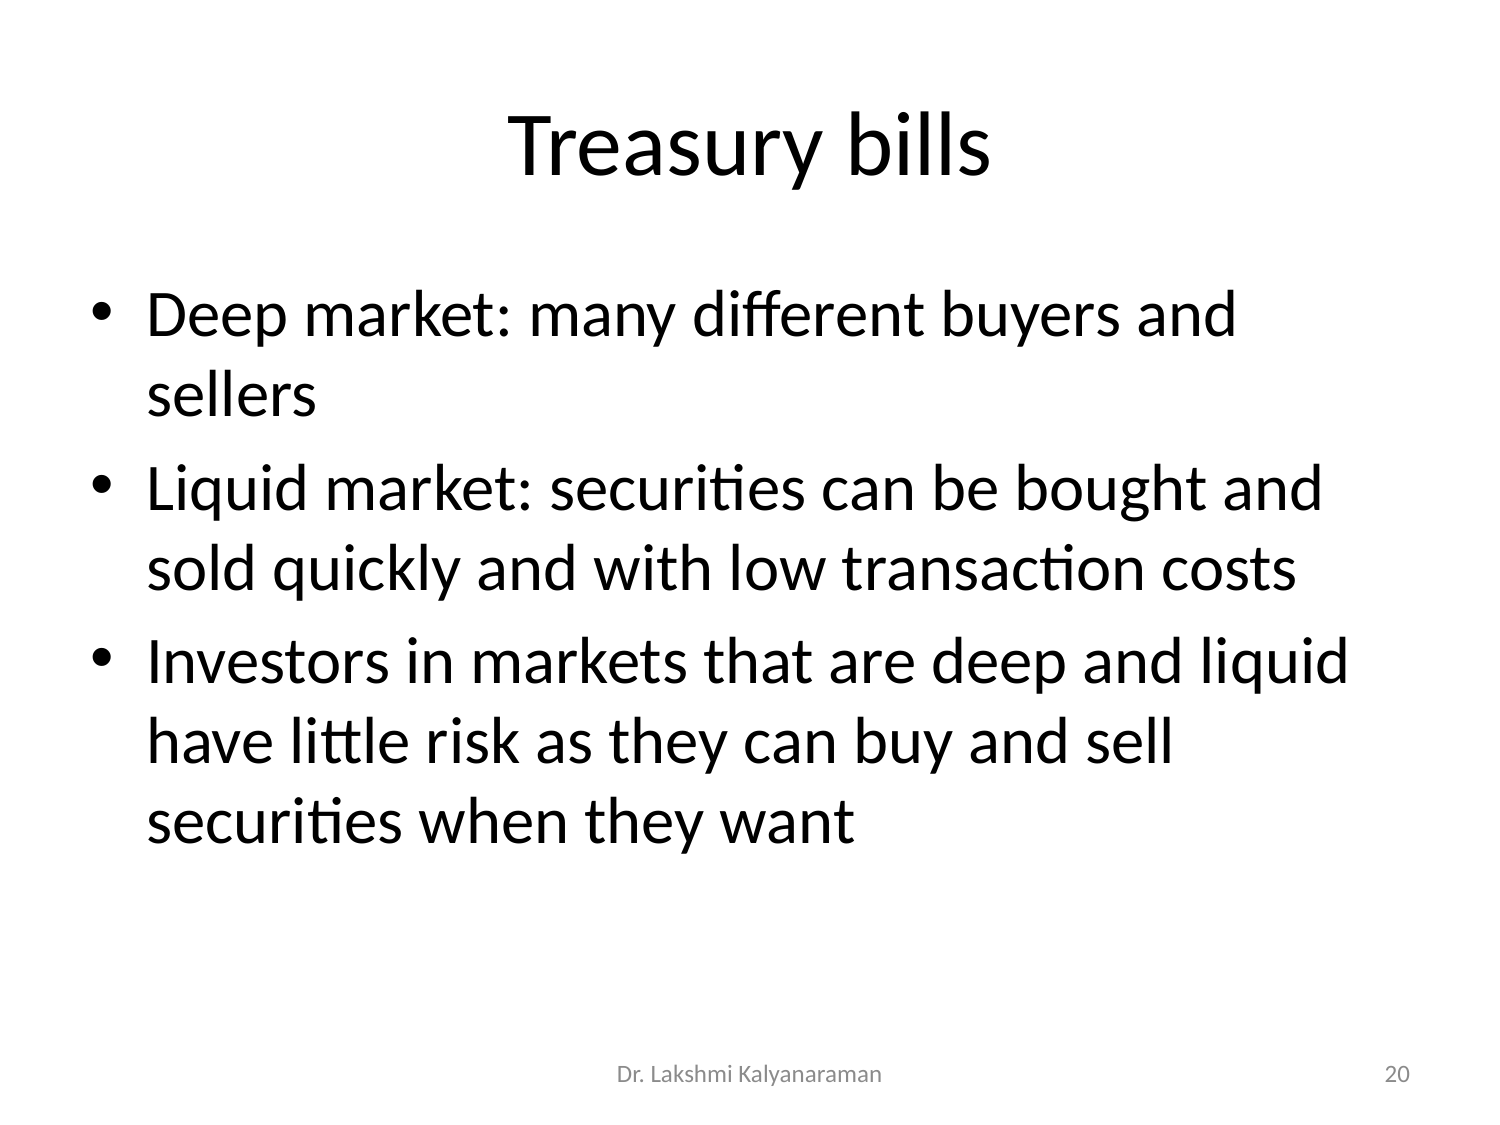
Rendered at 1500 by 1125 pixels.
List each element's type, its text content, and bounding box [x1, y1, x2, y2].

slide_number 20 [1074, 1042, 1425, 1103]
list Deep market: many different buyers and sellers Liquid market: securities can be bought and sold quickly and with low transaction costs Investors in markets that are deep and liquid have little risk as they can buy and sell securities when they want [75, 262, 1425, 1005]
title Treasury bills [75, 45, 1425, 233]
footer Dr. Lakshmi Kalyanaraman [512, 1042, 988, 1103]
